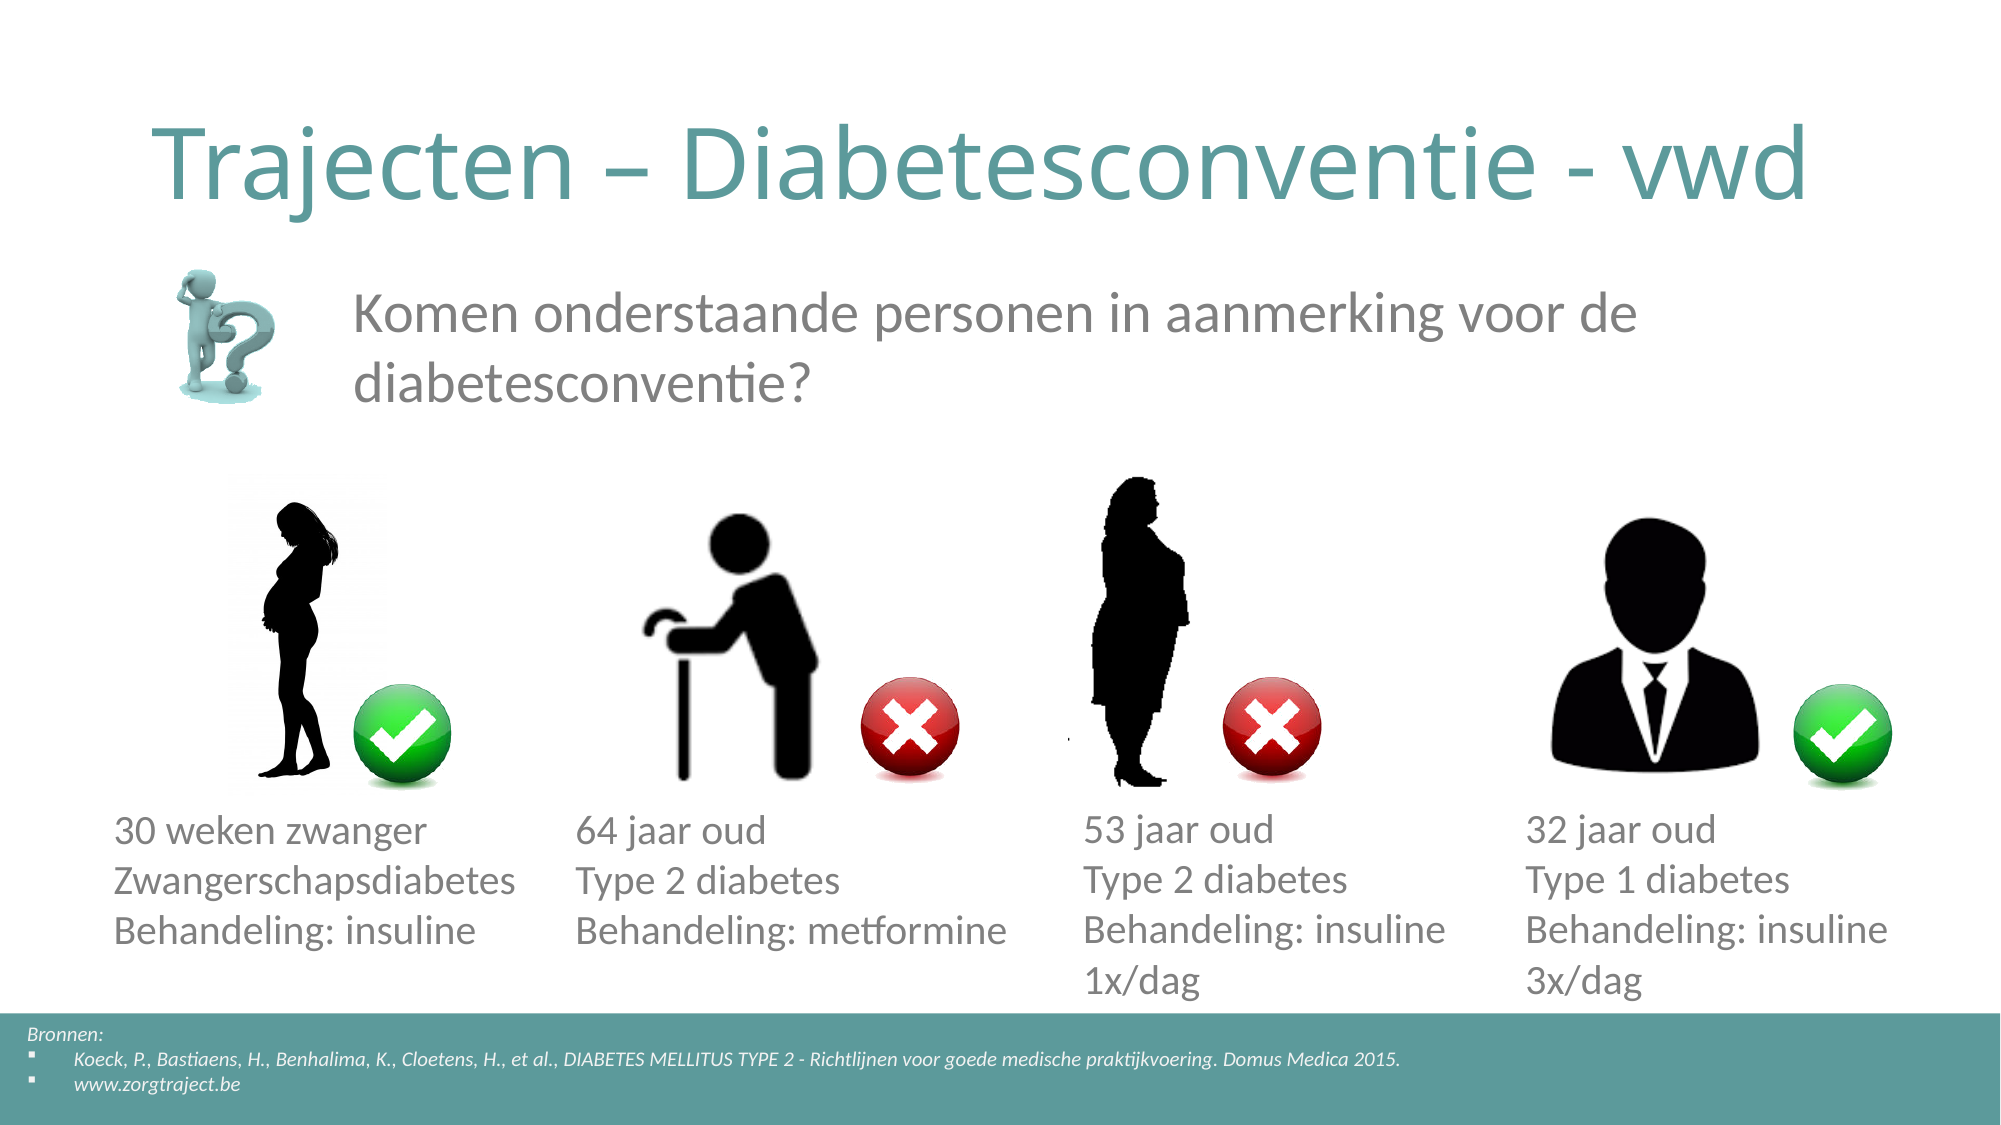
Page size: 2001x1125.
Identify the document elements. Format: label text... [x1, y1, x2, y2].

title Trajecten – Diabetesconventie - vwd [136, 22, 1898, 229]
text_box Bronnen: Koeck, P., Bastiaens, H., Benhalima, K., Cloetens, H., et al., DIABETES MELLITUS TYPE 2 - Richtlijnen voor goede medische praktijkvoering. Domus Medica 2015. www.zorgtraject.be [12, 1013, 2000, 1103]
picture [136, 252, 296, 413]
picture [589, 500, 968, 796]
text_box 32 jaar oud Type 1 diabetes Behandeling: insuline 3x/dag [1510, 794, 2000, 1010]
picture [1067, 471, 1192, 796]
picture [1406, 514, 1905, 803]
text_box 64 jaar oud Type 2 diabetes Behandeling: metformine [560, 795, 1050, 961]
text_box Komen onderstaande personen in aanmerking voor de diabetesconventie? [339, 266, 1855, 422]
picture [228, 474, 457, 803]
text_box 53 jaar oud Type 2 diabetes Behandeling: insuline 1x/dag [1068, 794, 1485, 1010]
text_box 30 weken zwanger Zwangerschapsdiabetes Behandeling: insuline [98, 795, 551, 961]
picture [1217, 662, 1330, 796]
